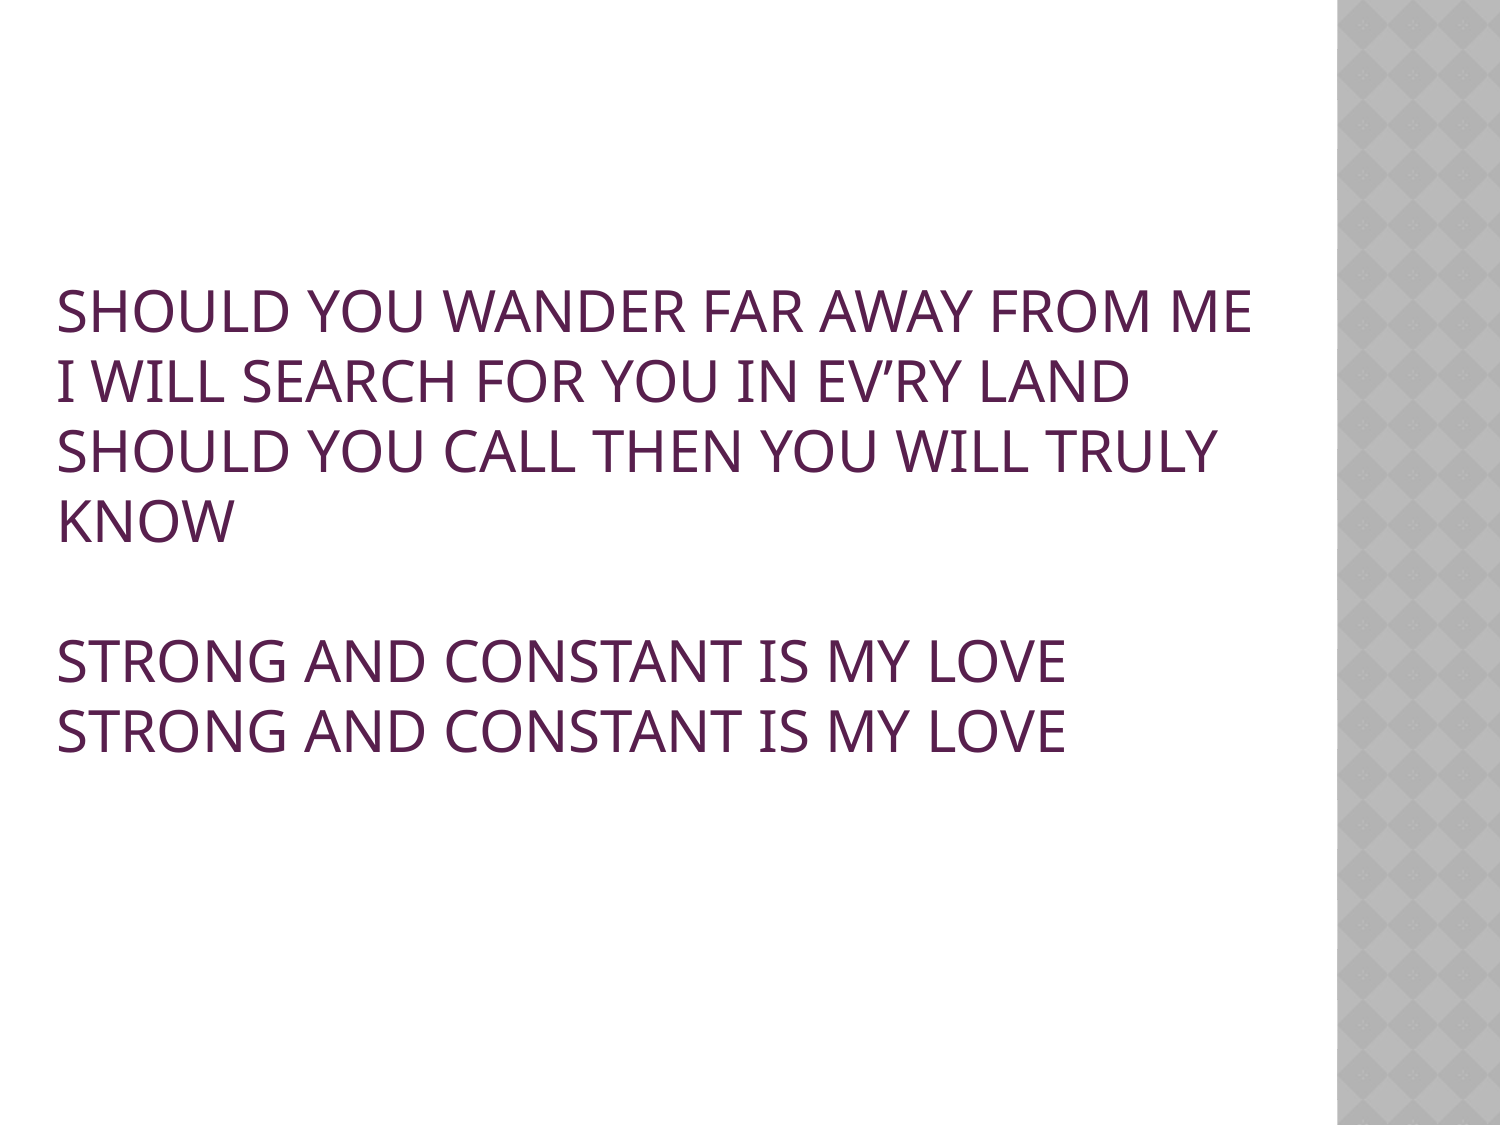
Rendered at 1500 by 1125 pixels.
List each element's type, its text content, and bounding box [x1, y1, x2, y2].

text_box SHOULD YOU WANDER FAR AWAY FROM ME I WILL SEARCH FOR YOU IN EV’RY LAND SHOULD YOU CALL THEN YOU WILL TRULY KNOW STRONG AND CONSTANT IS MY LOVE STRONG AND CONSTANT IS MY LOVE [41, 267, 1353, 912]
